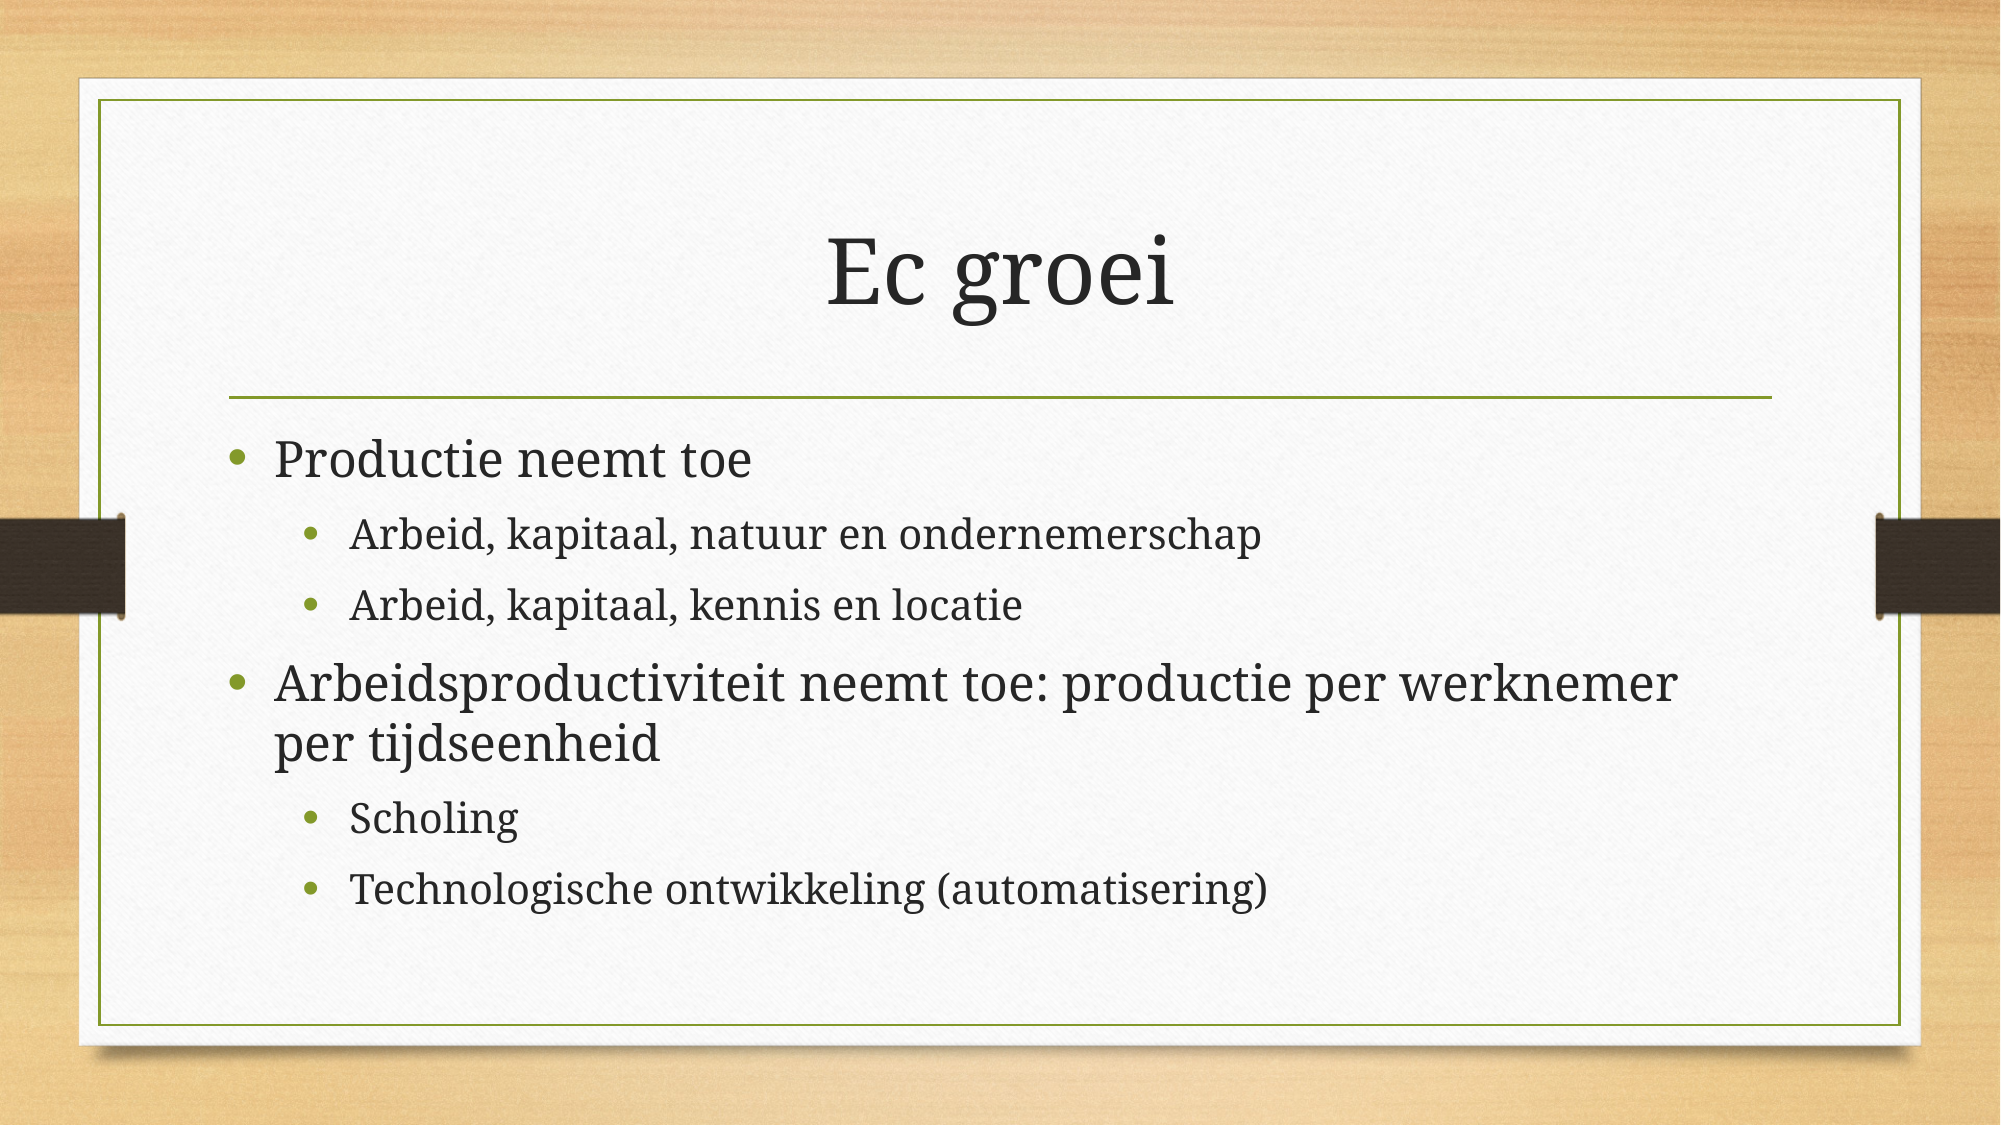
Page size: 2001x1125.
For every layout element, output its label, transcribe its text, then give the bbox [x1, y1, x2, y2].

picture [0, 0, 2001, 1125]
list Productie neemt toe Arbeid, kapitaal, natuur en ondernemerschap Arbeid, kapitaal, kennis en locatie Arbeidsproductiviteit neemt toe: productie per werknemer per tijdseenheid Scholing Technologische ontwikkeling (automatisering) [212, 419, 1788, 964]
title Ec groei [212, 161, 1788, 375]
